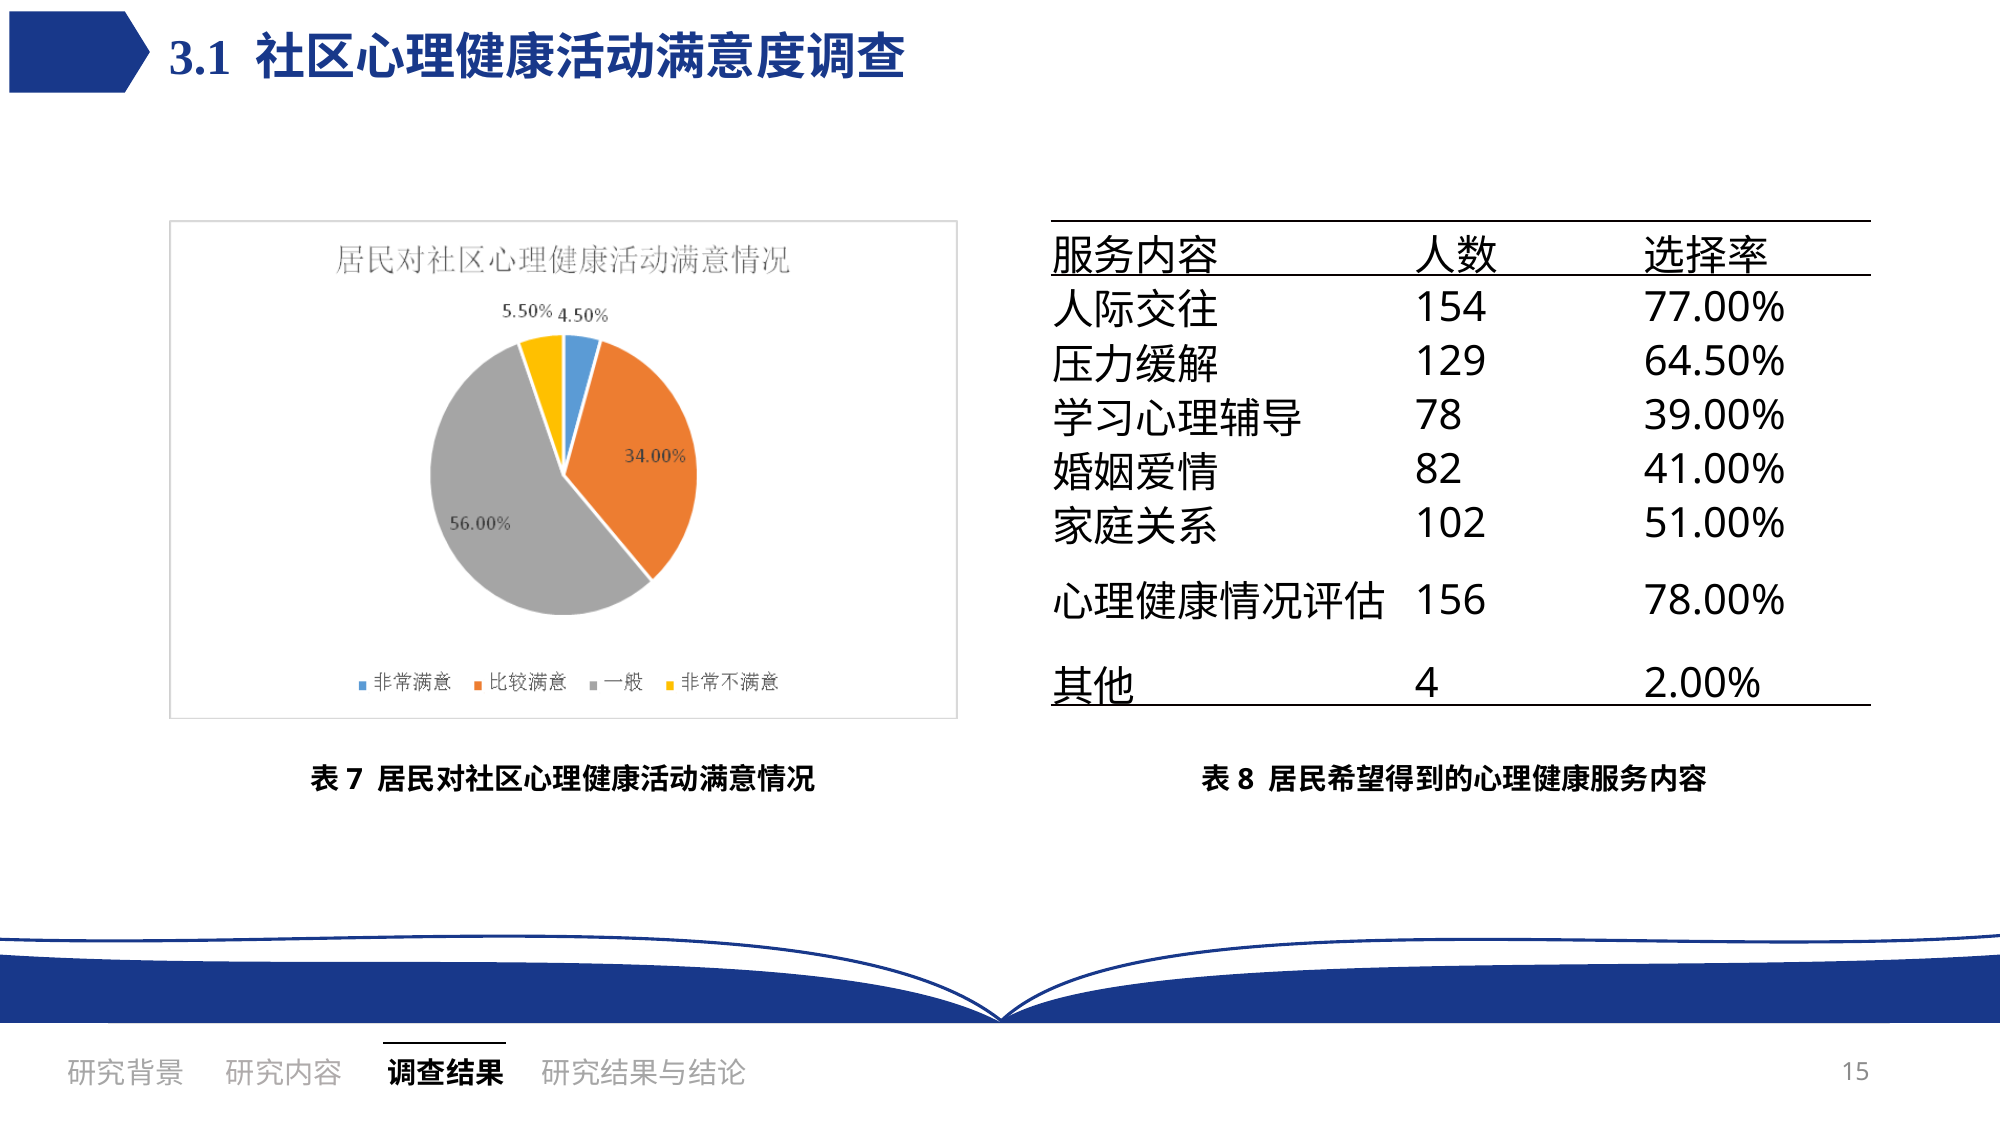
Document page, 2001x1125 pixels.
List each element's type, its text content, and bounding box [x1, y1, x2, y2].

text_box 3.1 社区心理健康活动满意度调查 [168, 5, 1509, 105]
text_box 研究结果与结论 [527, 1047, 762, 1097]
table_cell 51.00% [1642, 492, 1871, 546]
table_cell 学习心理辅导 [1051, 383, 1413, 437]
table_cell 154 [1413, 276, 1642, 329]
text_box 研究内容 [211, 1046, 358, 1097]
text_box 表8 居民希望得到的心理健康服务内容 [1037, 752, 1872, 803]
table_cell 人际交往 [1051, 276, 1413, 329]
table_cell 39.00% [1642, 383, 1871, 437]
text_box 表7 居民对社区心理健康活动满意情况 [146, 752, 980, 803]
text_box [0, 953, 2000, 1024]
table_header 服务内容 [1051, 222, 1413, 274]
text_box 研究背景 [52, 1046, 200, 1097]
table_cell 78 [1413, 383, 1642, 437]
table_cell 心理健康情况评估 [1051, 546, 1413, 651]
table_cell 家庭关系 [1051, 492, 1413, 546]
table_header 人数 [1413, 222, 1642, 274]
table_cell 2.00% [1642, 651, 1871, 704]
table_cell 其他 [1051, 651, 1413, 704]
table_cell 41.00% [1642, 437, 1871, 492]
table_cell 129 [1413, 329, 1642, 383]
slide_number 15 [1434, 1042, 1885, 1103]
picture [168, 220, 958, 719]
table_cell 婚姻爱情 [1051, 437, 1413, 492]
table_cell 4 [1413, 651, 1642, 704]
text_box [0, 934, 2000, 1023]
table_header 选择率 [1642, 222, 1871, 274]
table_cell 78.00% [1642, 546, 1871, 651]
table_cell 压力缓解 [1051, 329, 1413, 383]
table_cell 102 [1413, 492, 1642, 546]
table_cell 77.00% [1642, 276, 1871, 329]
table_cell 156 [1413, 546, 1642, 651]
text_box 调查结果 [372, 1047, 520, 1097]
table_cell 64.50% [1642, 329, 1871, 383]
table_cell 82 [1413, 437, 1642, 492]
